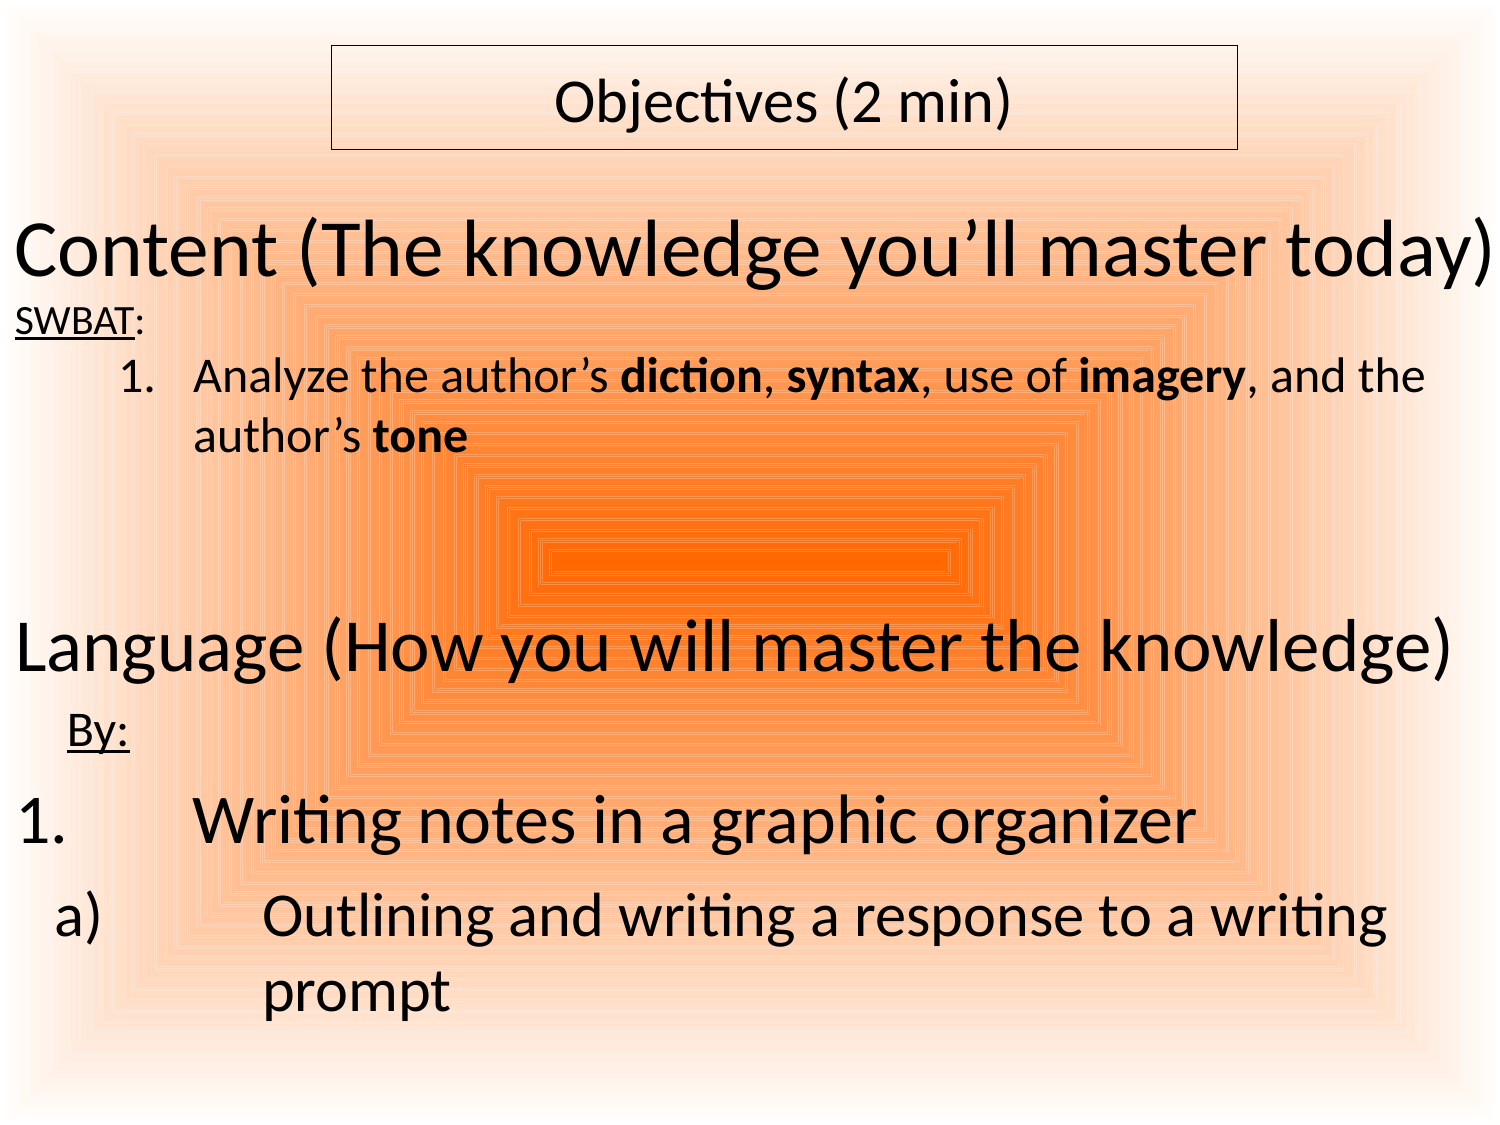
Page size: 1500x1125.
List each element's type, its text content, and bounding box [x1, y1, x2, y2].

text_box Content (The knowledge you’ll master today) SWBAT: Analyze the author’s diction, syntax, use of imagery, and the author’s tone [0, 187, 1500, 595]
title Objectives (2 min) [331, 45, 1238, 150]
list Language (How you will master the knowledge) By: Writing notes in a graphic organizer Outlining and writing a response to a writing prompt [0, 595, 1500, 1125]
